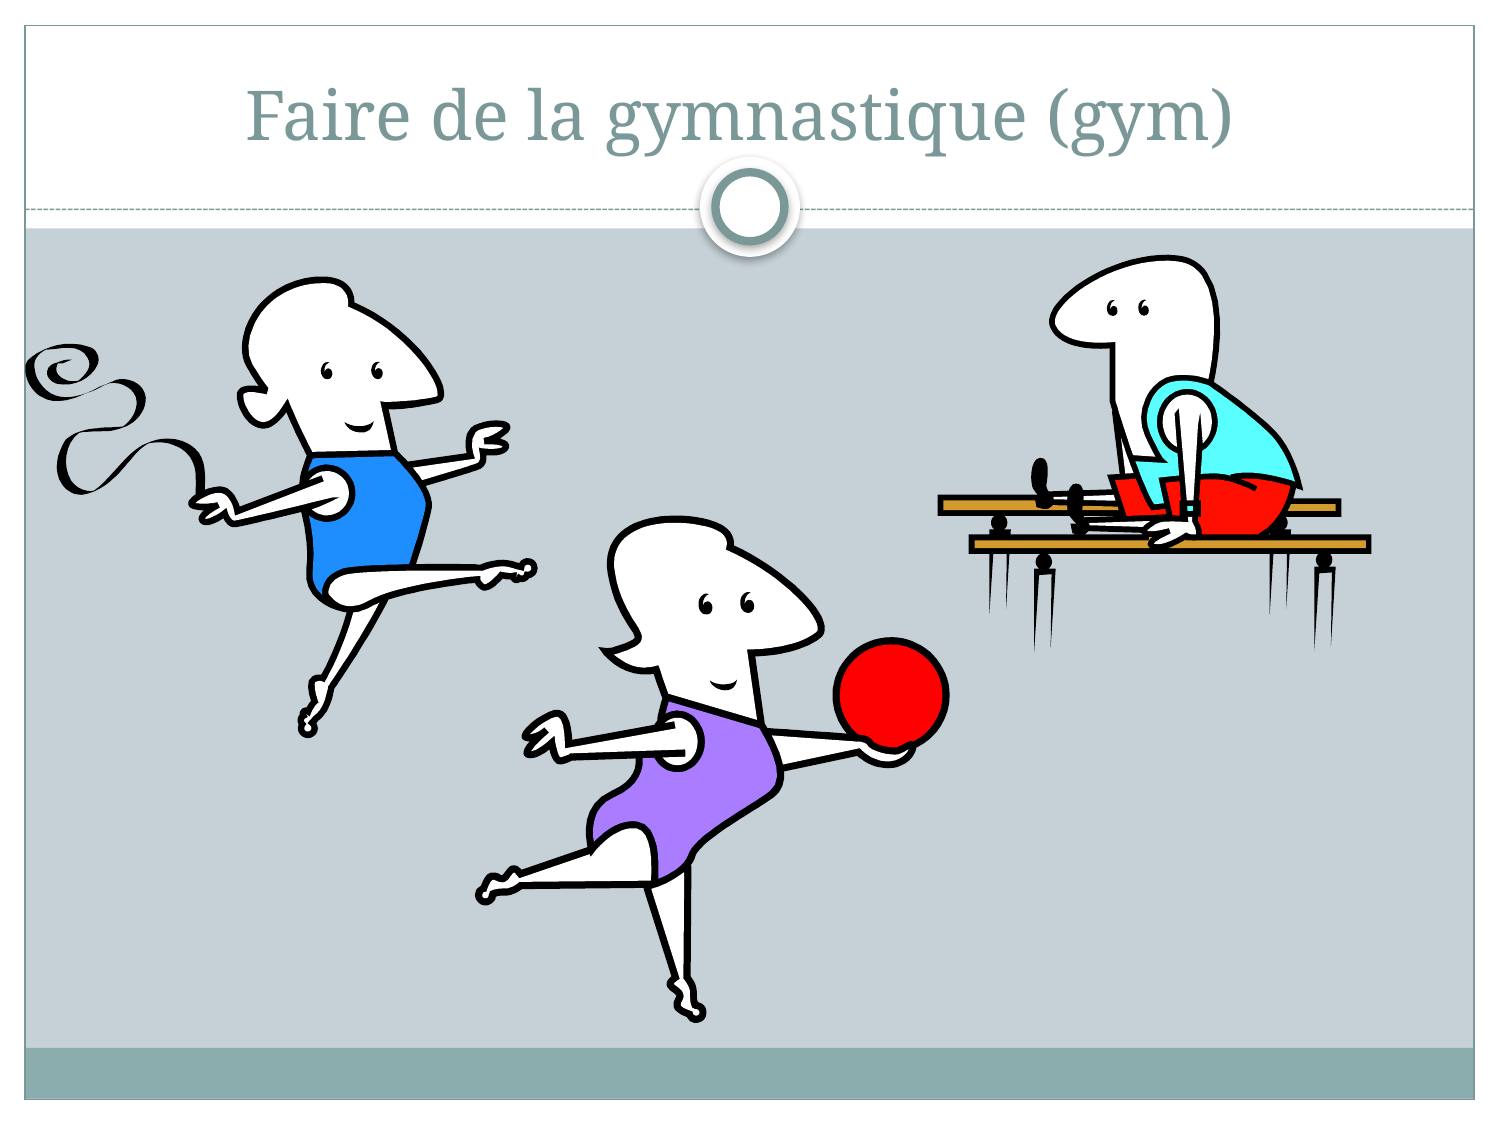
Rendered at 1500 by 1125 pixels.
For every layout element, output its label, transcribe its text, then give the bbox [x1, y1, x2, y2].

picture [24, 249, 1372, 1024]
title Faire de la gymnastique (gym) [49, 37, 1450, 162]
